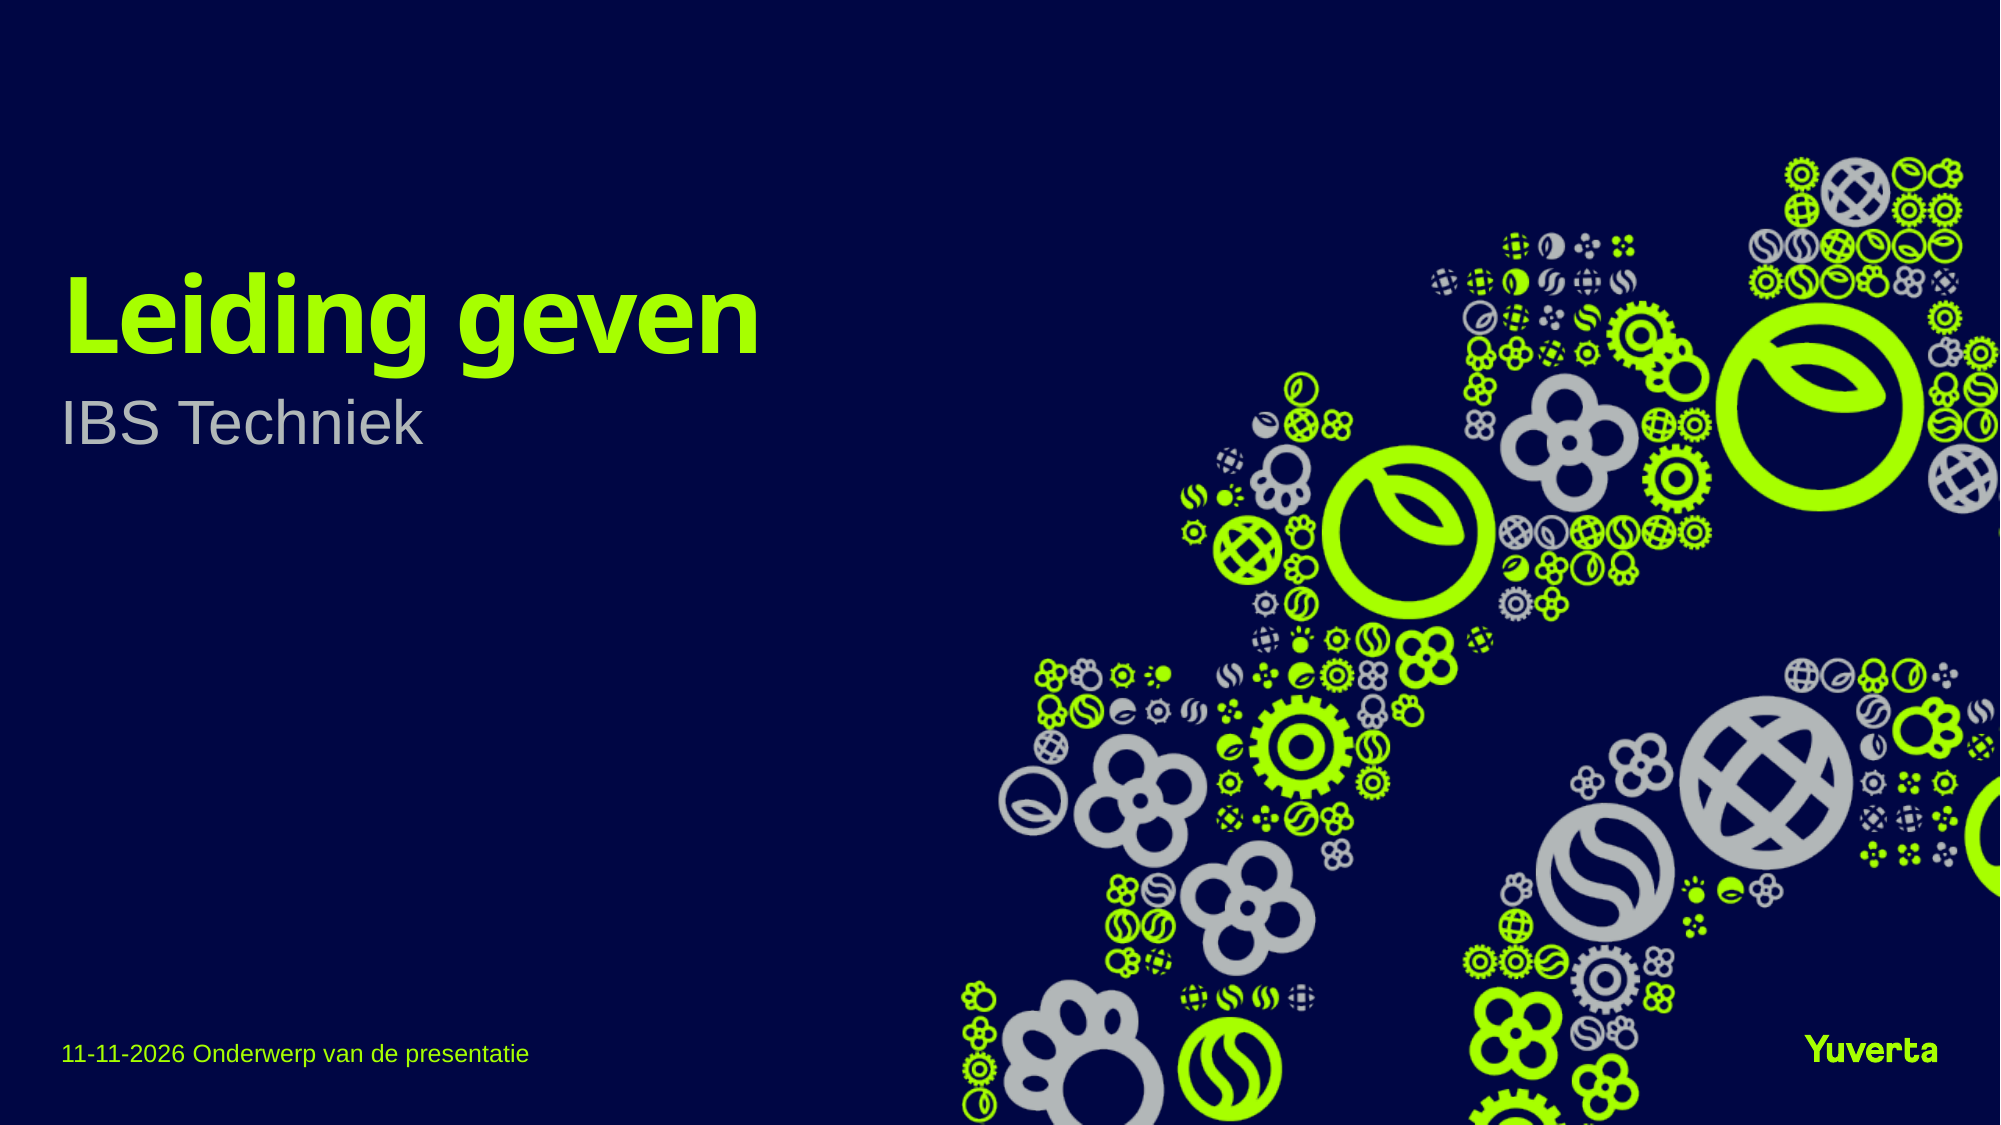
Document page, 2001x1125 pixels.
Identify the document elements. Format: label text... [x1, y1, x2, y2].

subtitle IBS Techniek [60, 392, 987, 959]
title Leiding geven [60, 260, 1242, 392]
footer Onderwerp van de presentatie [193, 1037, 1000, 1073]
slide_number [60, 1037, 193, 1073]
picture [0, 0, 2000, 1125]
